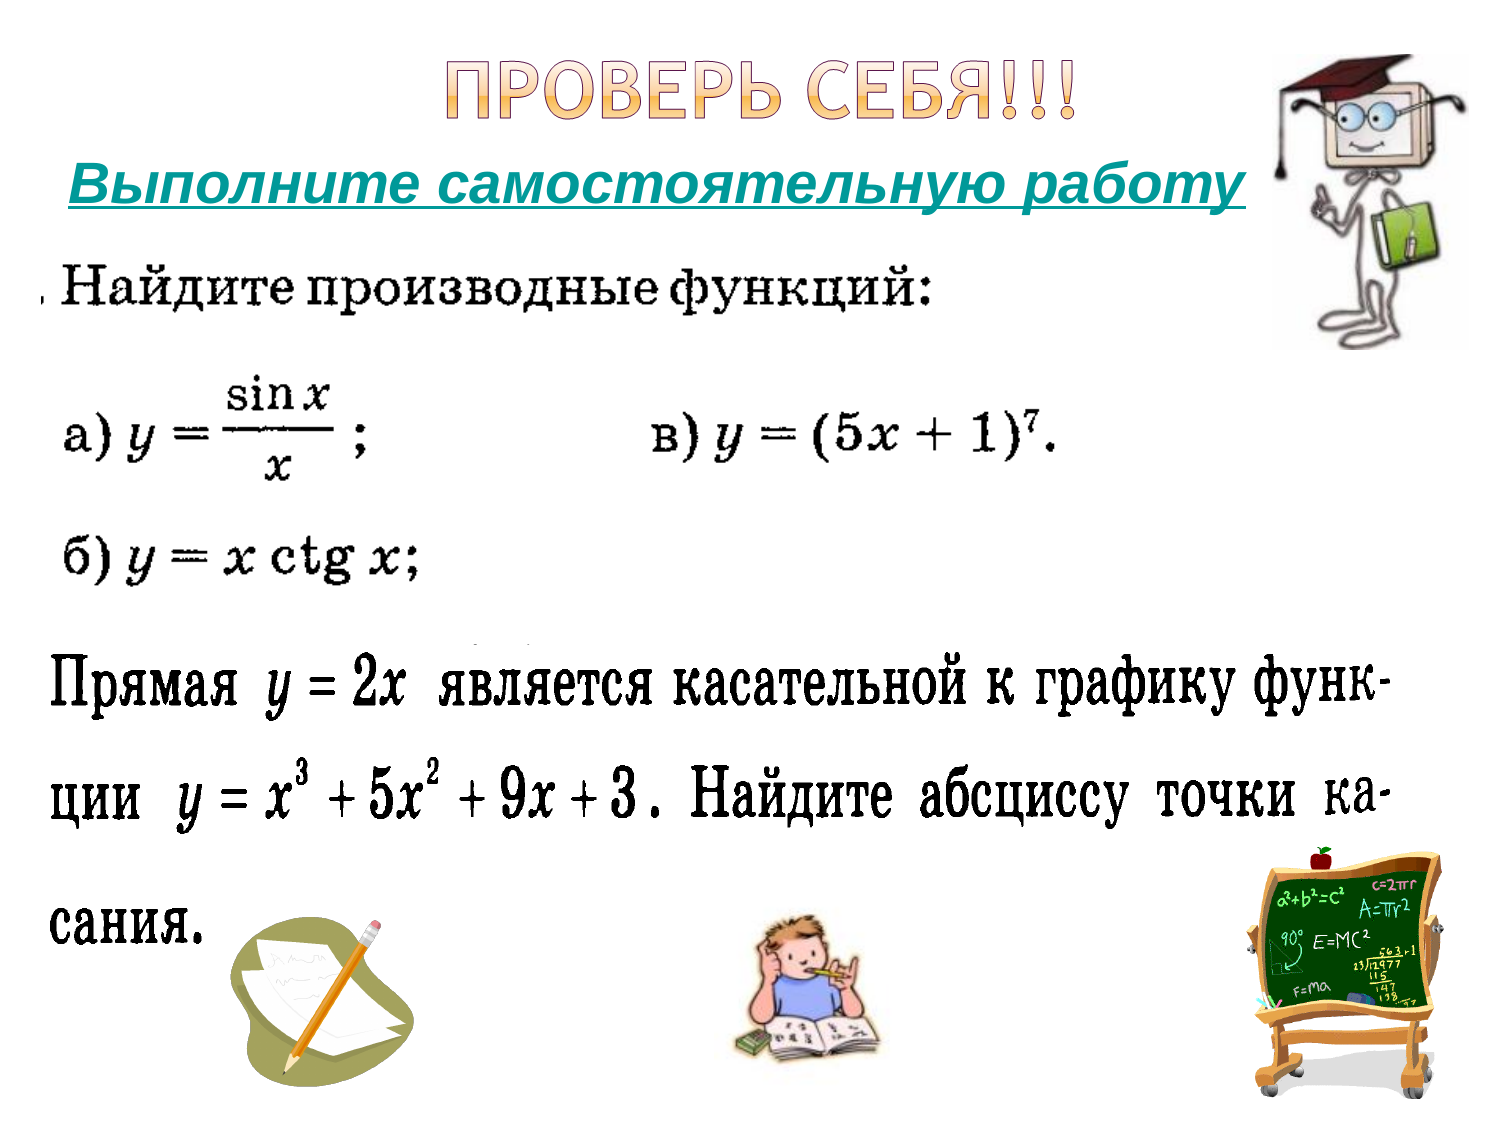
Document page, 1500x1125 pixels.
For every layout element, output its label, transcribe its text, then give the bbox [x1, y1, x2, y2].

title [40, 255, 1152, 644]
picture [170, 0, 1469, 351]
list Выполните самостоятельную работу [52, 136, 1267, 249]
picture [40, 644, 1448, 1125]
